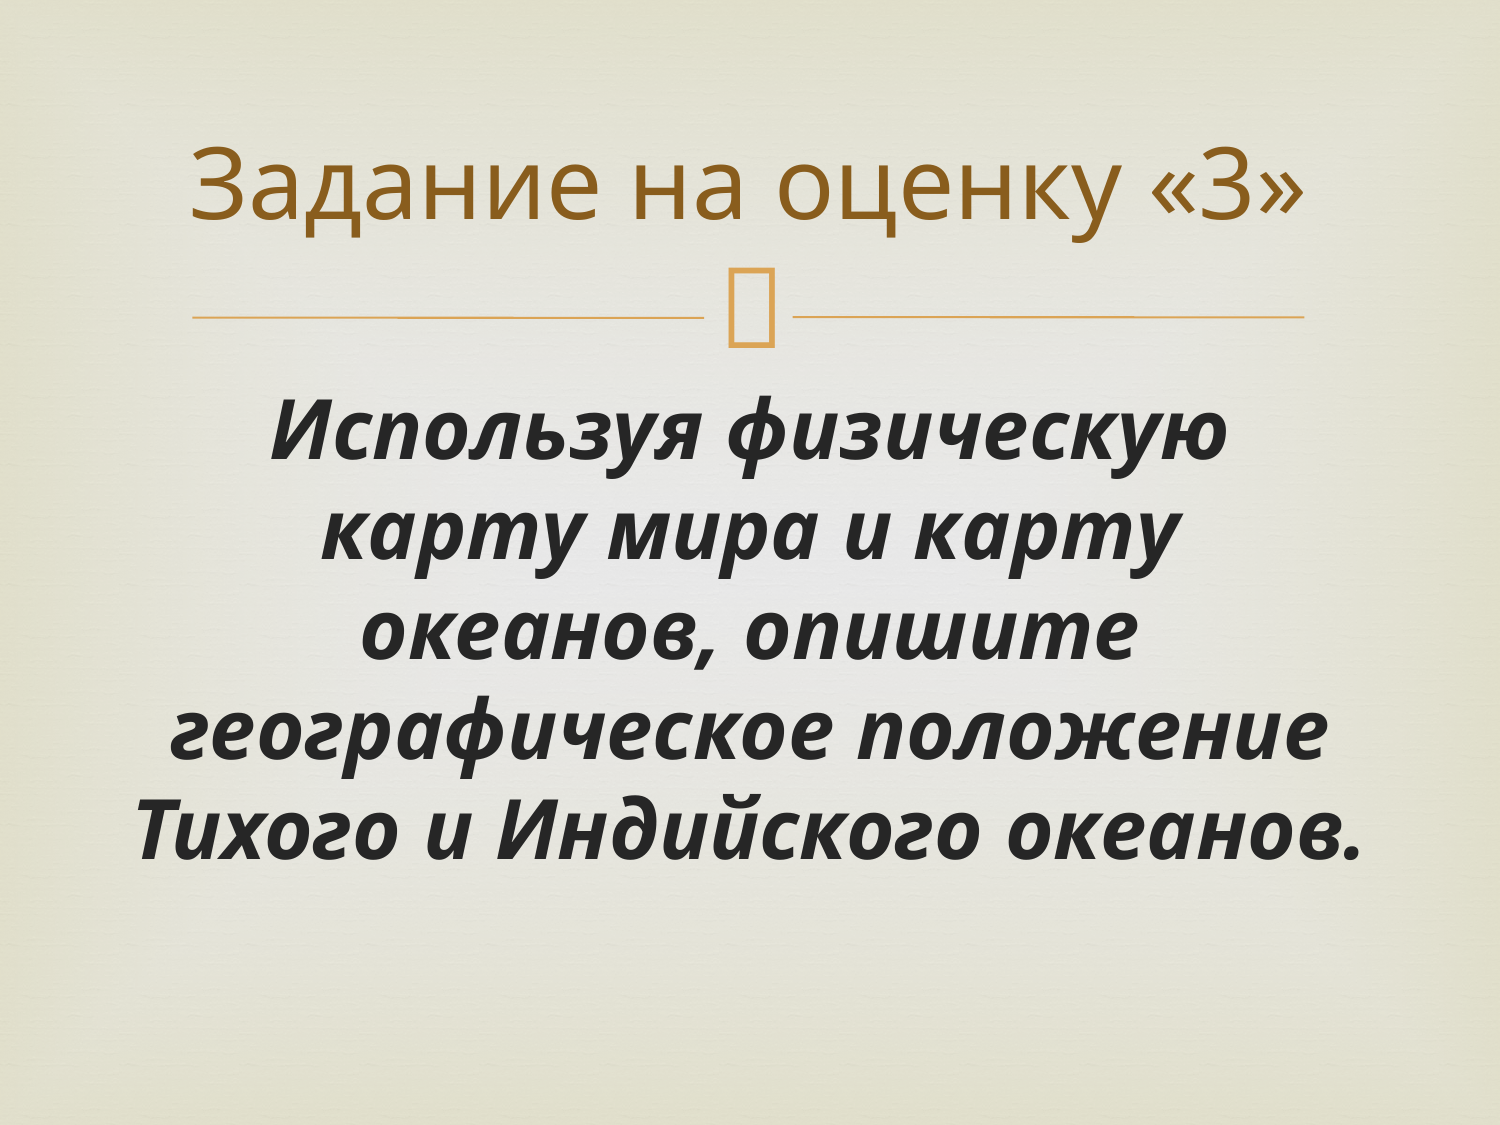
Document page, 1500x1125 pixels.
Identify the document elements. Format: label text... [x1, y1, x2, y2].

list Используя физическую карту мира и карту океанов, опишите географическое положение Тихого и Индийского океанов. [114, 368, 1386, 953]
title Задание на оценку «3» [112, 93, 1386, 267]
